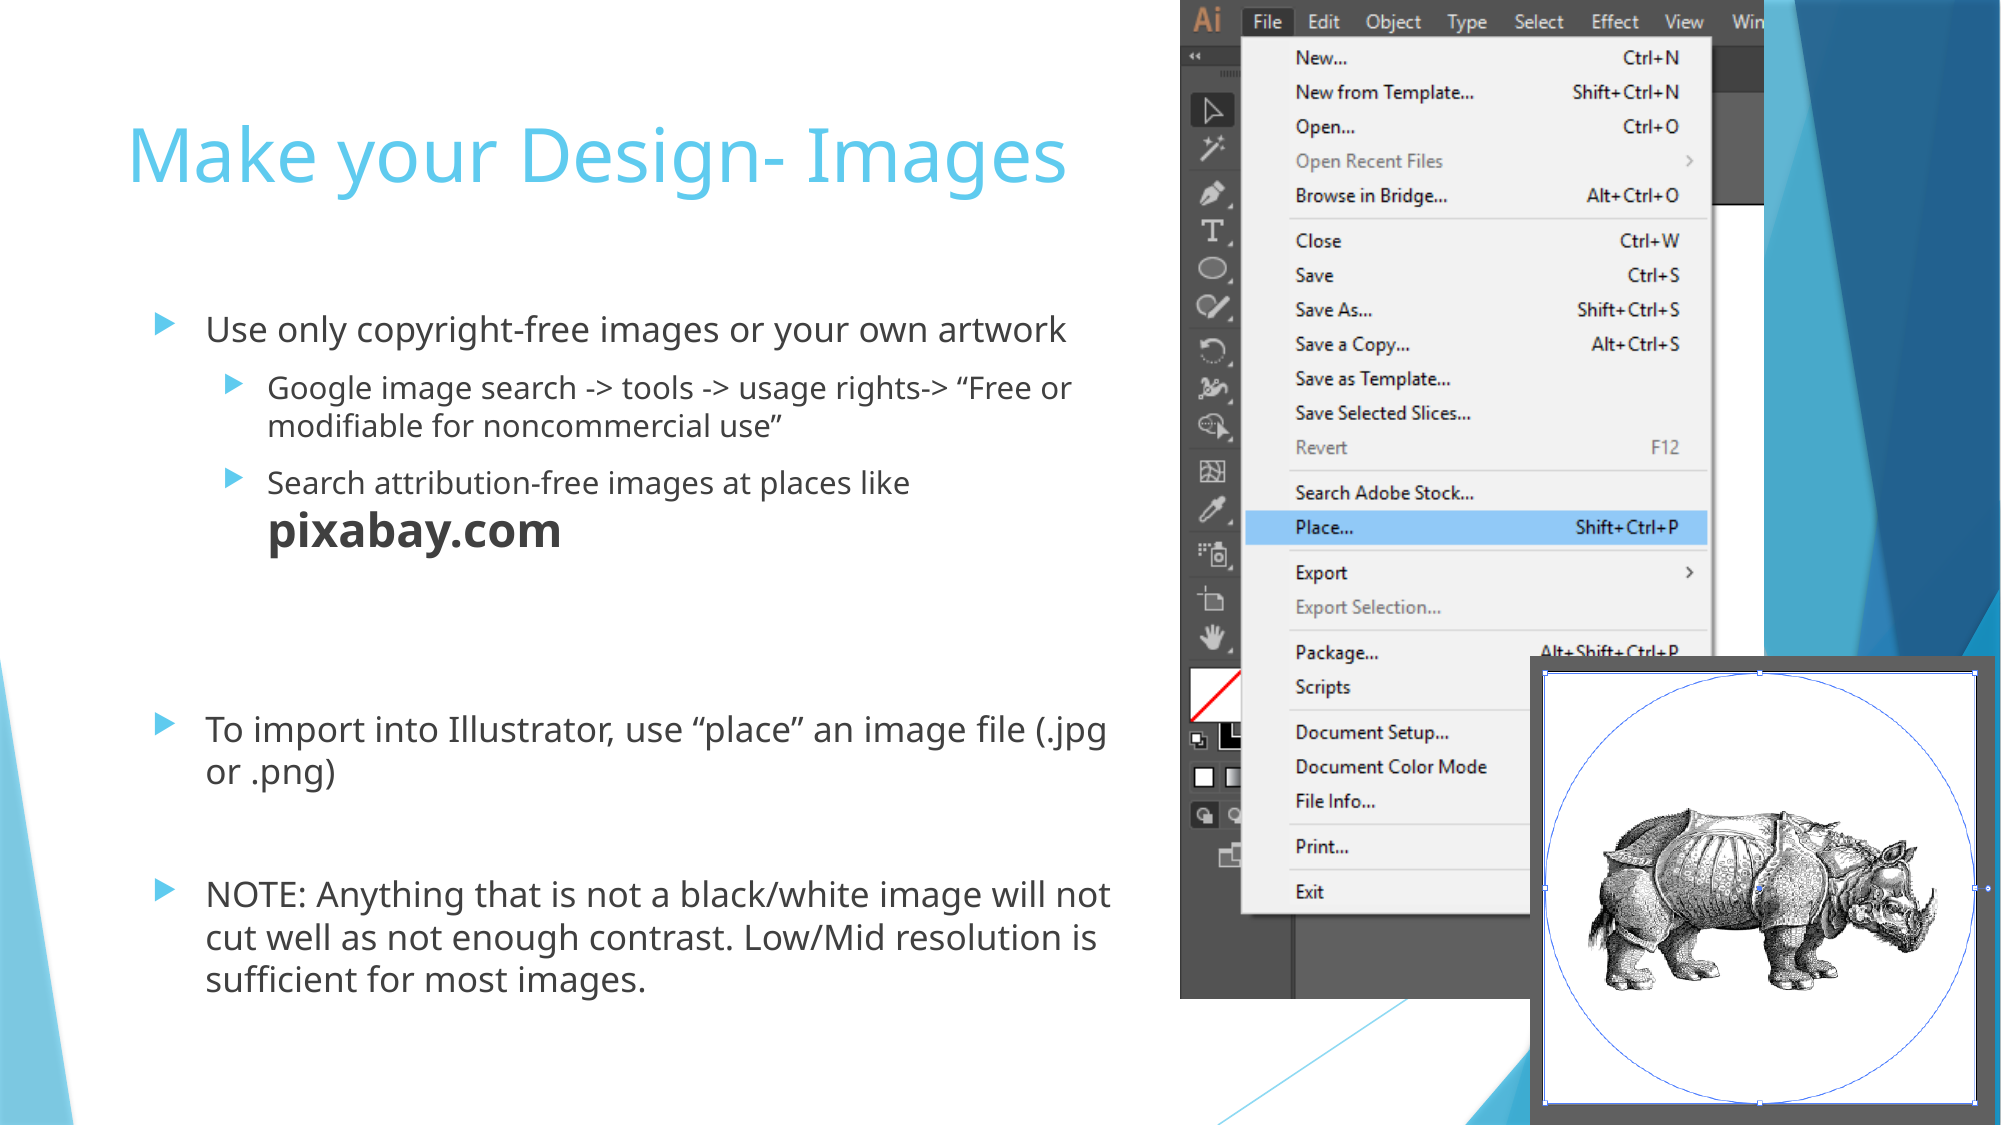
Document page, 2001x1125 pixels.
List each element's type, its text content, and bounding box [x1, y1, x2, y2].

list Use only copyright-free images or your own artwork Google image search -> tools -> usage rights-> “Free or modifiable for noncommercial use” Search attribution-free images at places like pixabay.com To import into Illustrator, use “place” an image file (.jpg or .png) NOTE: Anything that is not a black/white image will not cut well as not enough contrast. Low/Mid resolution is sufficient for most images. [137, 299, 1153, 1014]
picture [1179, 0, 1996, 1125]
title Make your Design- Images [111, 99, 1175, 317]
